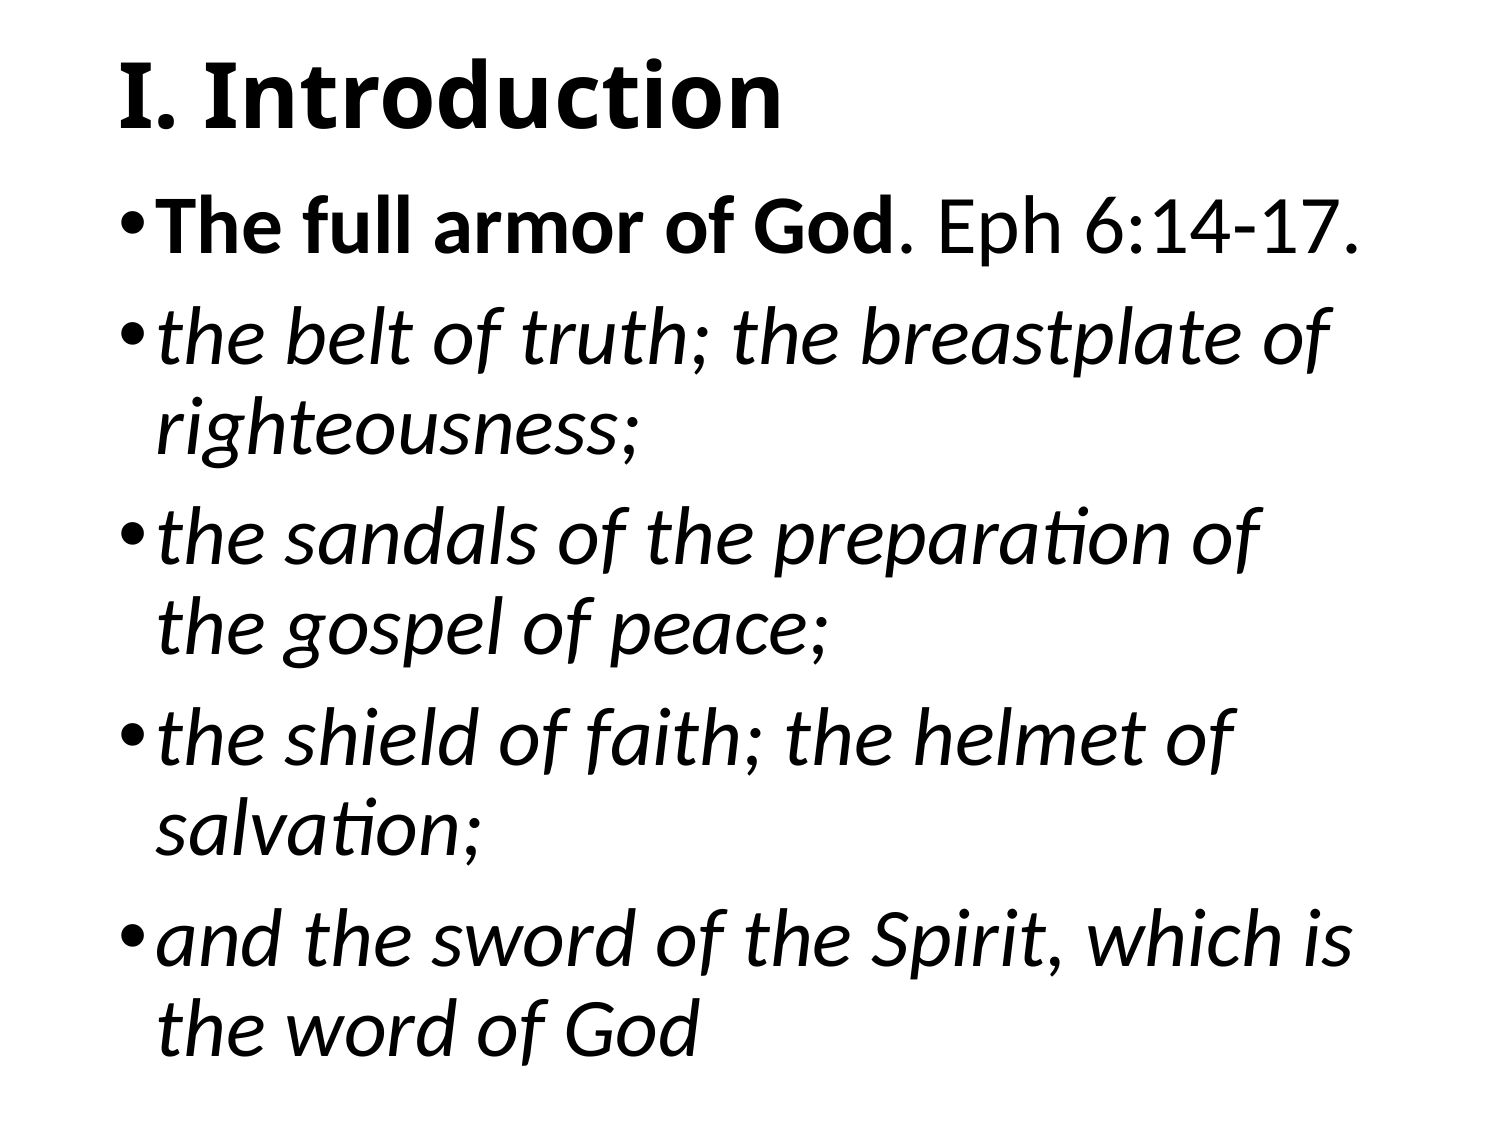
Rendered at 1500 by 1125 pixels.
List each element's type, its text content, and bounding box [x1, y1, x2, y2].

list The full armor of God. Eph 6:14-17. the belt of truth; the breastplate of righteousness; the sandals of the preparation of the gospel of peace; the shield of faith; the helmet of salvation; and the sword of the Spirit, which is the word of God [103, 173, 1397, 888]
title I. Introduction [103, 0, 1397, 173]
